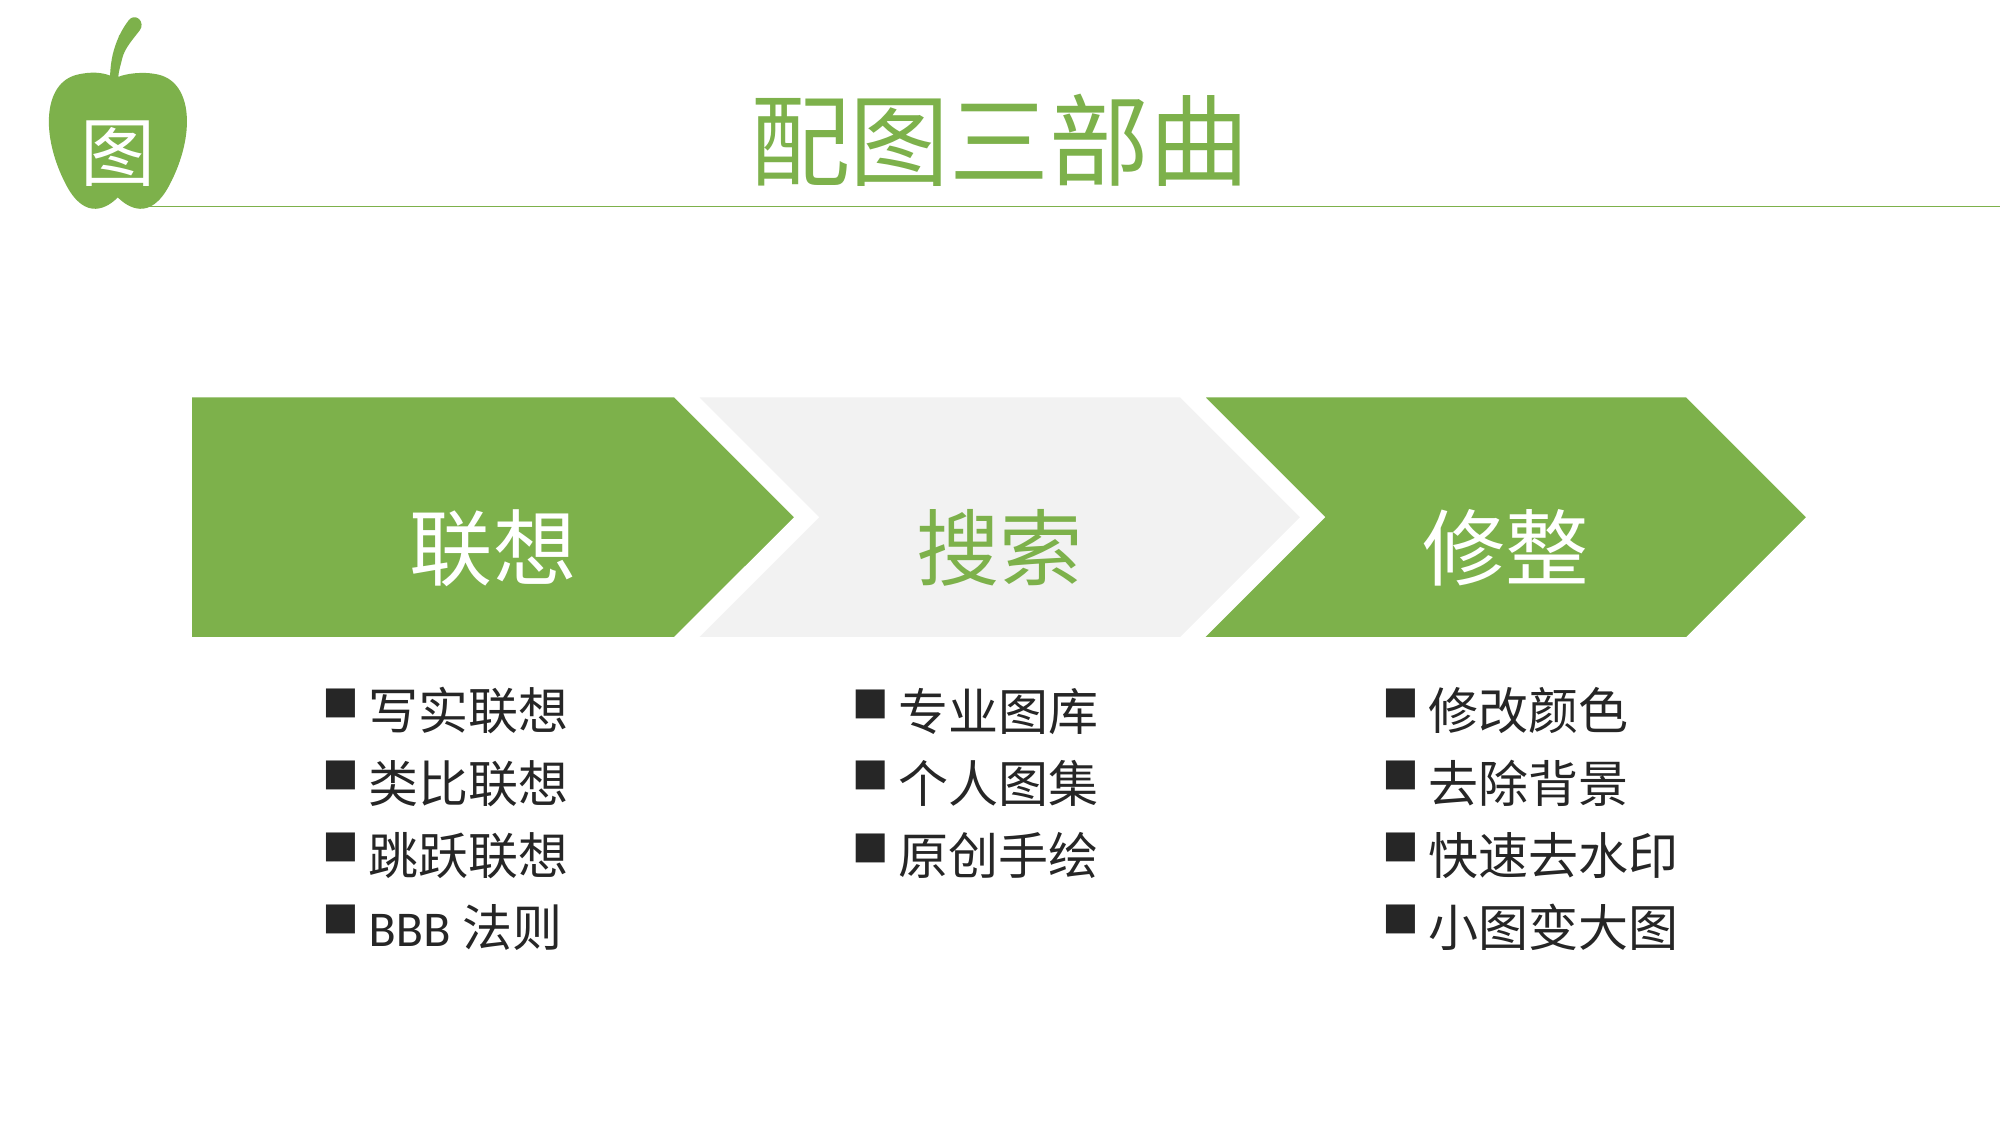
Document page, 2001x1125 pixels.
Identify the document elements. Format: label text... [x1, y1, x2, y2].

text_box [189, 395, 797, 640]
text_box 修整 [1317, 469, 1693, 604]
text_box 搜索 [811, 469, 1187, 604]
text_box 写实联想 类比联想 跳跃联想 BBB法则 [307, 660, 584, 964]
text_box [48, 17, 187, 209]
text_box 修改颜色 去除背景 快速去水印 小图变大图 [1367, 660, 1694, 964]
text_box 专业图库 个人图集 原创手绘 [836, 660, 1114, 892]
text_box [1200, 395, 1810, 640]
text_box 联想 [305, 469, 681, 604]
text_box 配图三部曲 [735, 47, 1265, 206]
text_box [694, 395, 1304, 640]
